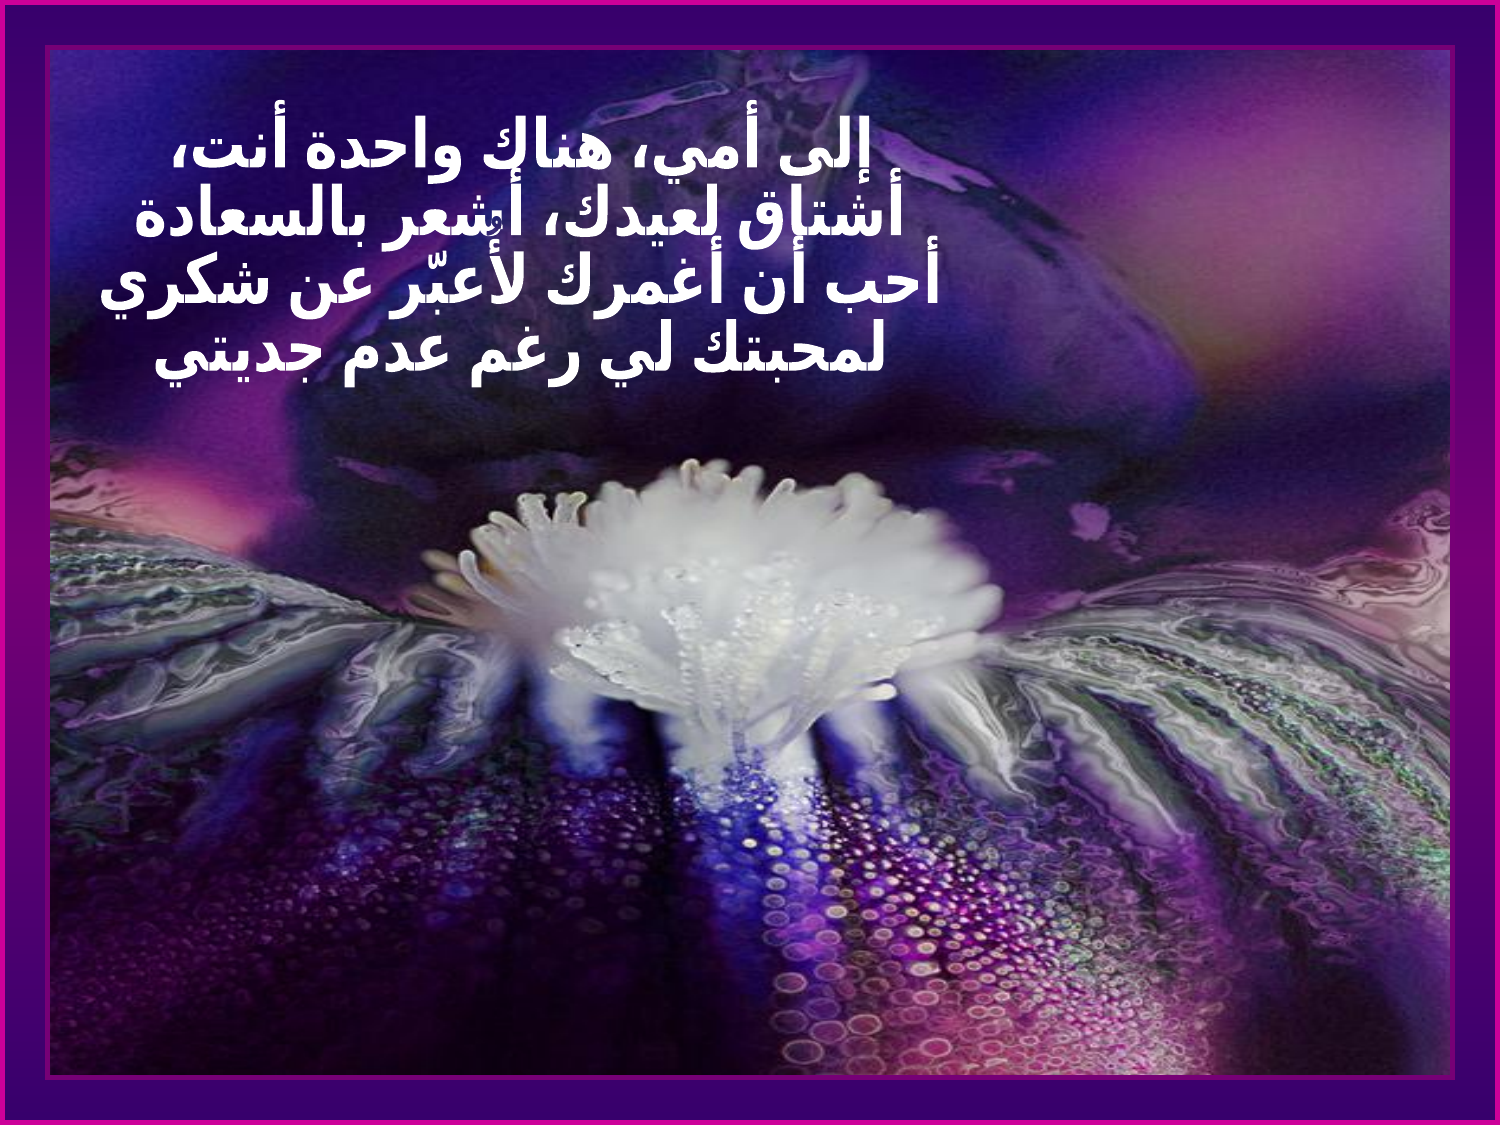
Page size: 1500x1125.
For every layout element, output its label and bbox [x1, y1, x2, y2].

picture [49, 49, 1451, 1076]
text_box [0, 0, 1500, 1125]
